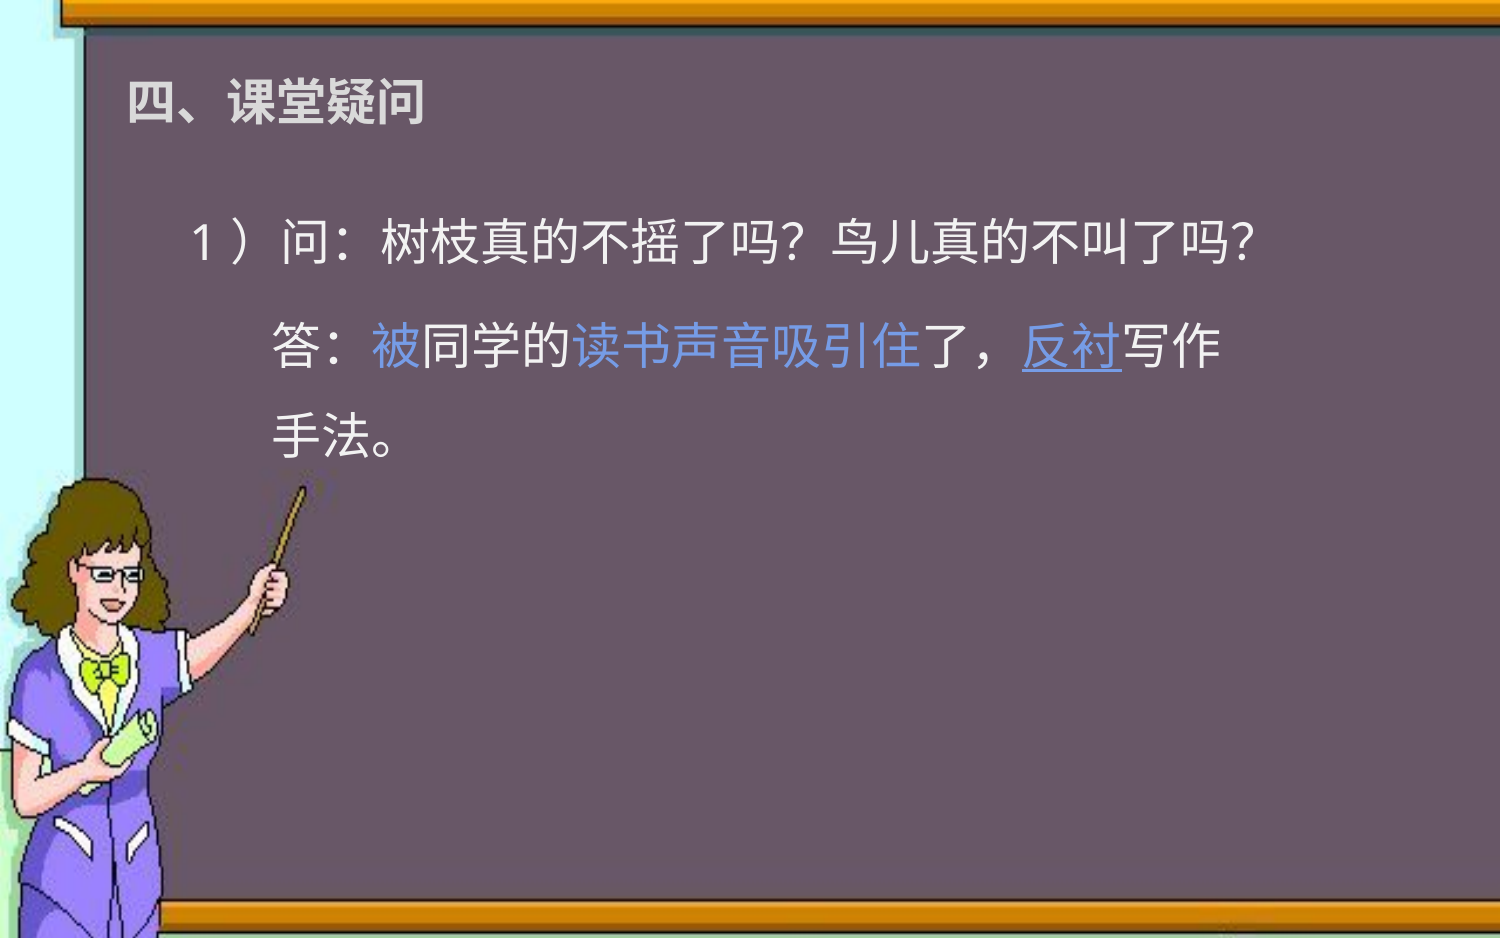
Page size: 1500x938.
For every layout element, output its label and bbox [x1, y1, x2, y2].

text_box [174, 172, 1424, 461]
picture [0, 0, 1500, 938]
